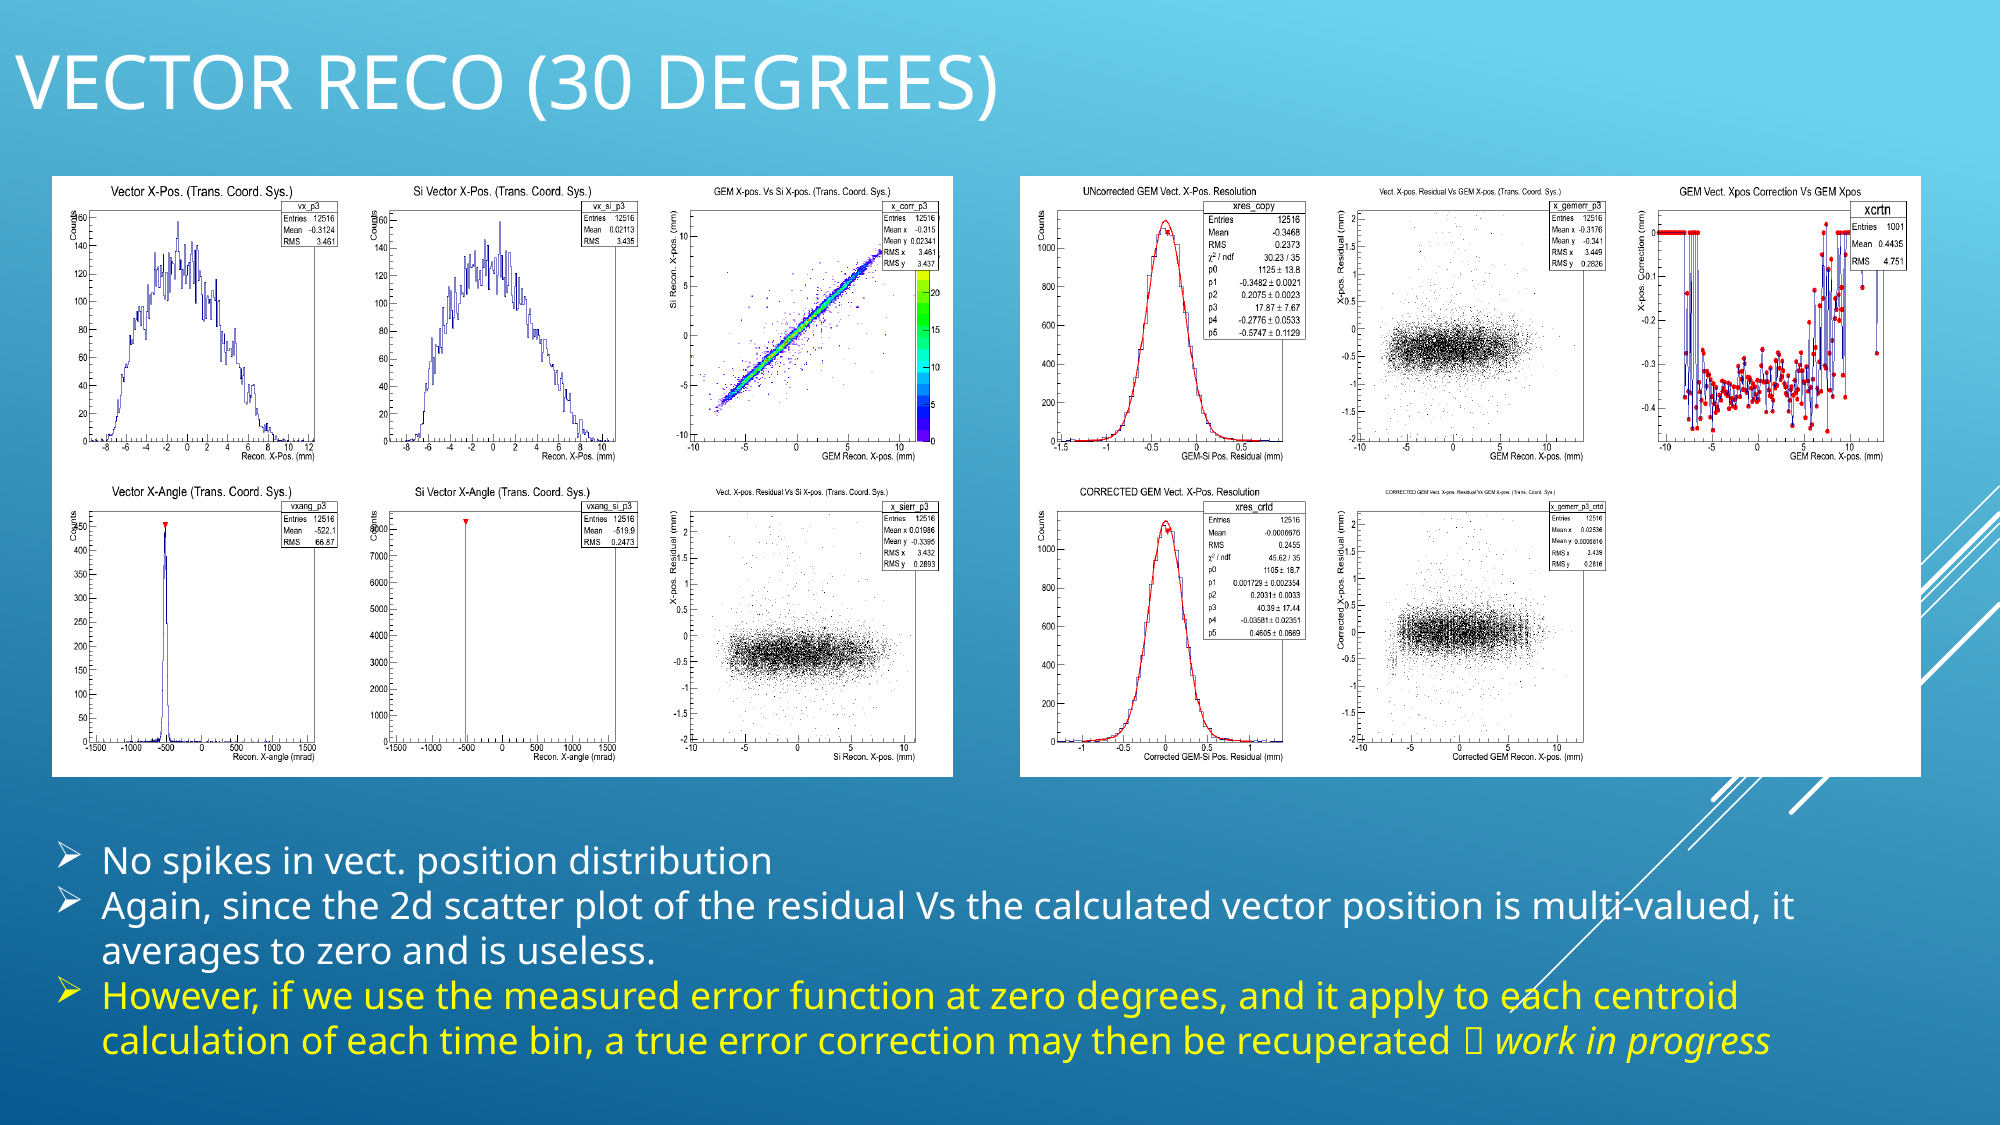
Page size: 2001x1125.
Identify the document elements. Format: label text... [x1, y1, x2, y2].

picture [1019, 175, 1921, 777]
picture [52, 175, 953, 777]
title Vector Reco (30 degrees) [0, 0, 1400, 160]
text_box No spikes in vect. position distribution Again, since the 2d scatter plot of the residual Vs the calculated vector position is multi-valued, it averages to zero and is useless. However, if we use the measured error function at zero degrees, and it apply to each centroid calculation of each time bin, a true error correction may then be recuperated  work in progress [39, 829, 1921, 1070]
